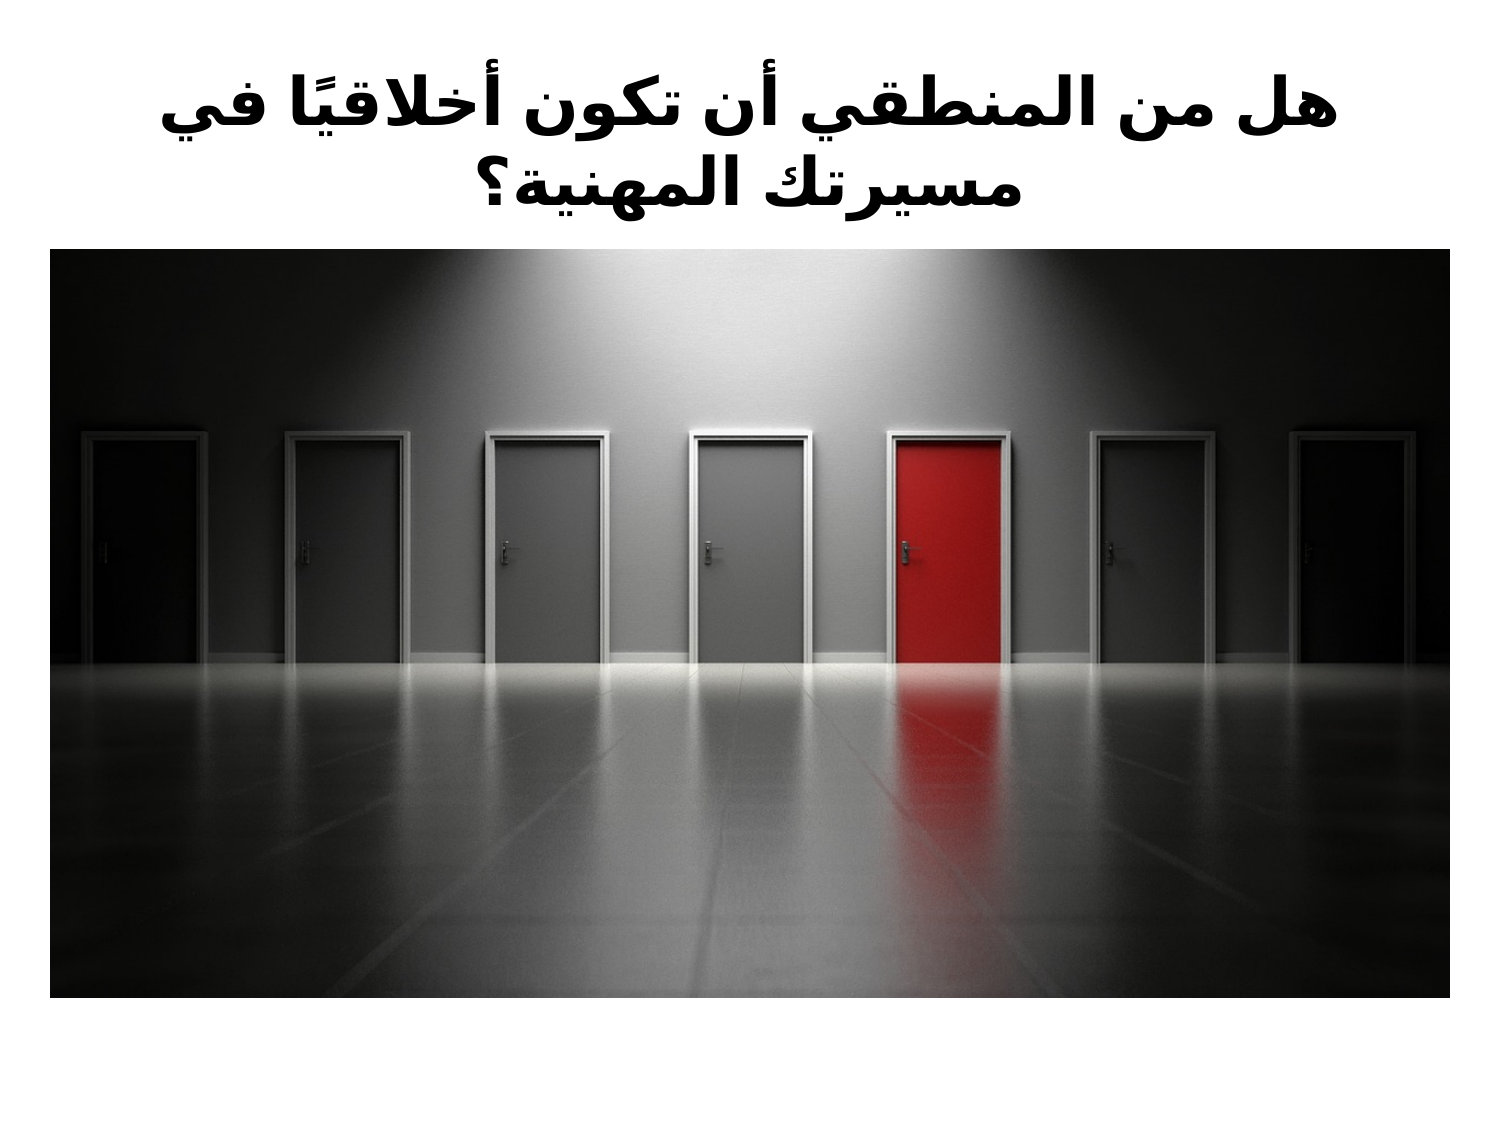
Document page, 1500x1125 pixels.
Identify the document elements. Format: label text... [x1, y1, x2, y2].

title هل من المنطقي أن تكون أخلاقيًا في مسيرتك المهنية؟ [75, 45, 1425, 233]
picture [49, 249, 1451, 998]
